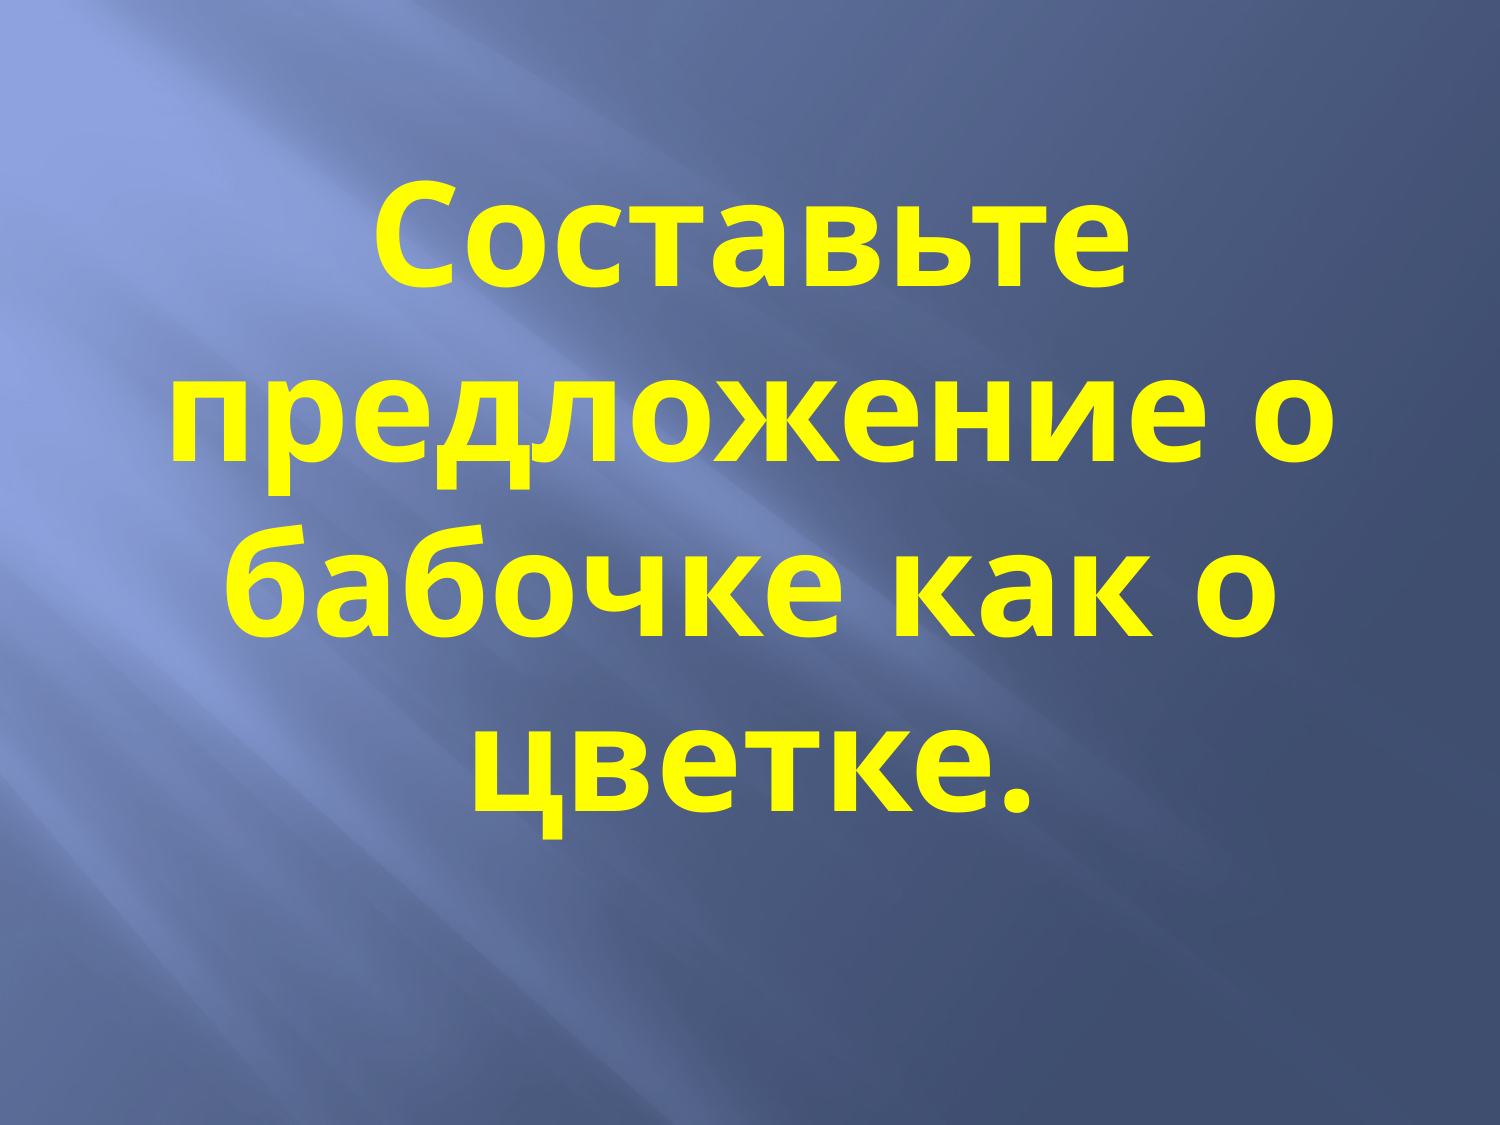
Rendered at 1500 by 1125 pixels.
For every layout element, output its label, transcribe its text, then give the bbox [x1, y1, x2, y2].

title Составьте предложение о бабочке как о цветке. [76, 397, 1427, 585]
